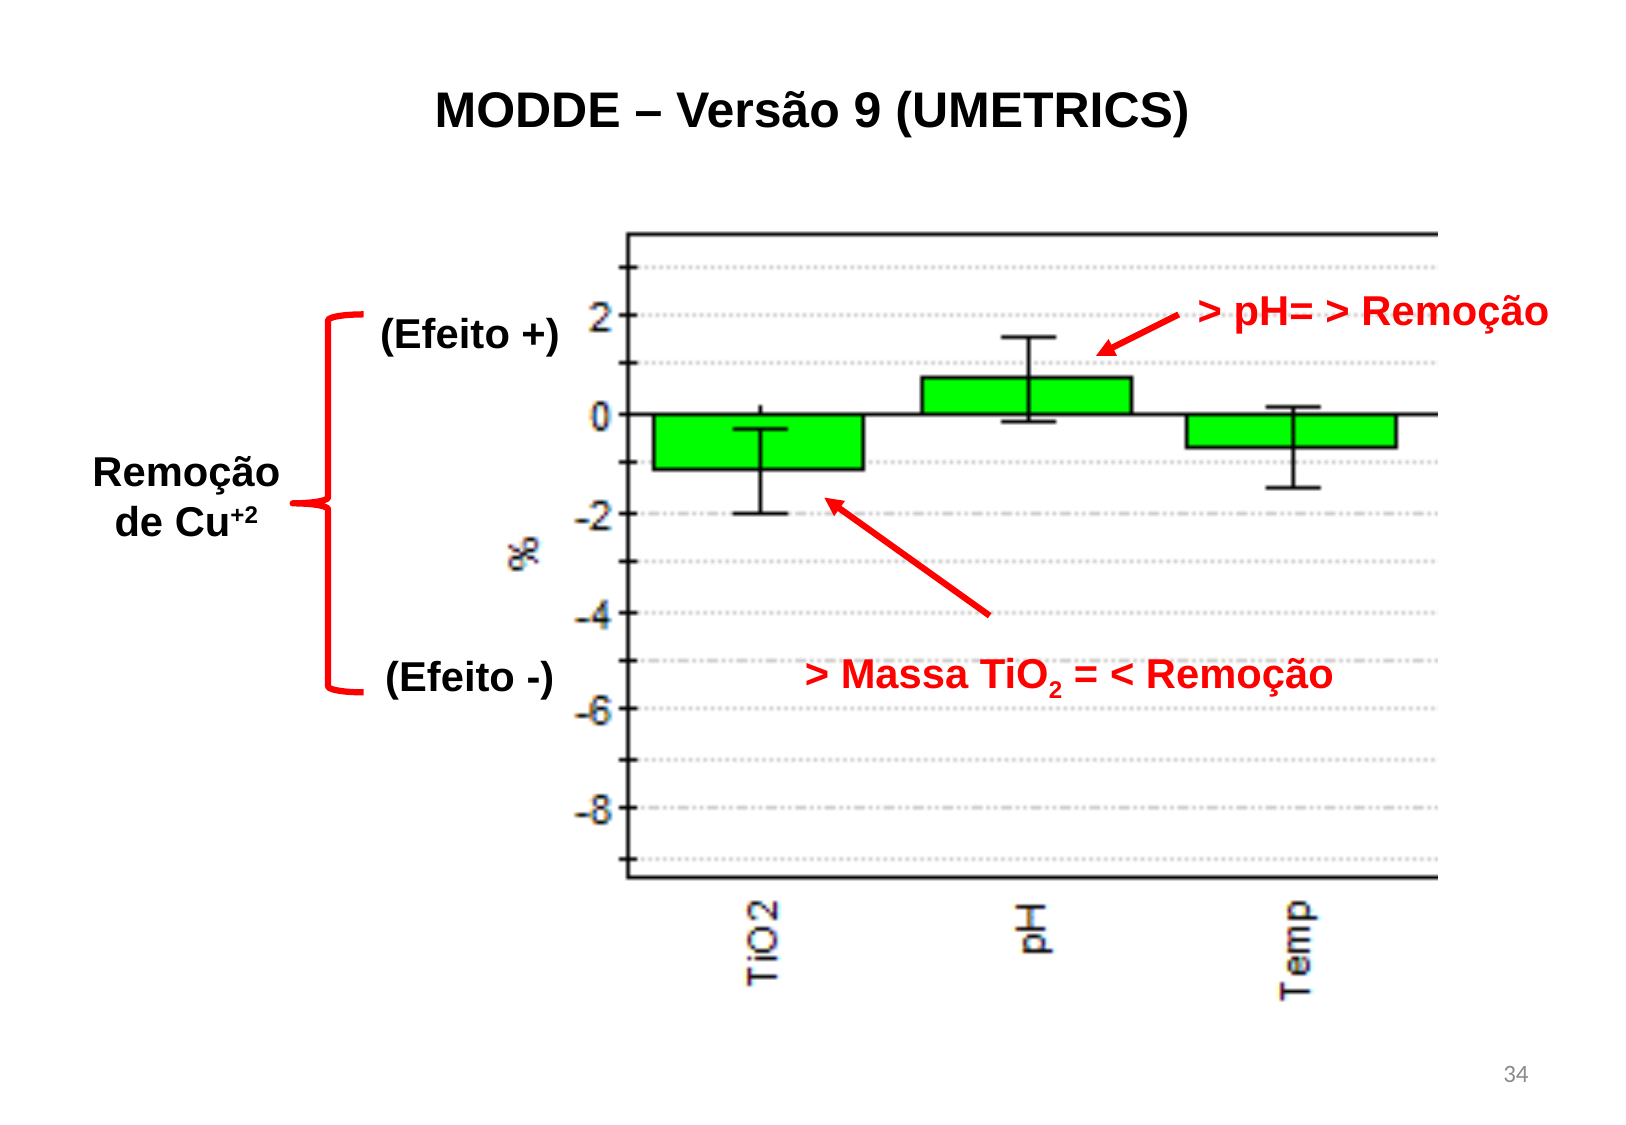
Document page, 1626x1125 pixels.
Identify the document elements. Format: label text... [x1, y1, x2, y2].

slide_number 34 [1164, 1042, 1544, 1103]
text_box (Efeito -) [362, 637, 476, 712]
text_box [1095, 272, 1569, 357]
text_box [776, 497, 1362, 711]
text_box [307, 313, 364, 694]
text_box Remoção de Cu+2 [66, 436, 307, 553]
picture [481, 201, 1440, 1012]
text_box (Efeito +) [362, 295, 476, 370]
text_box MODDE – Versão 9 (UMETRICS) [428, 66, 1197, 149]
